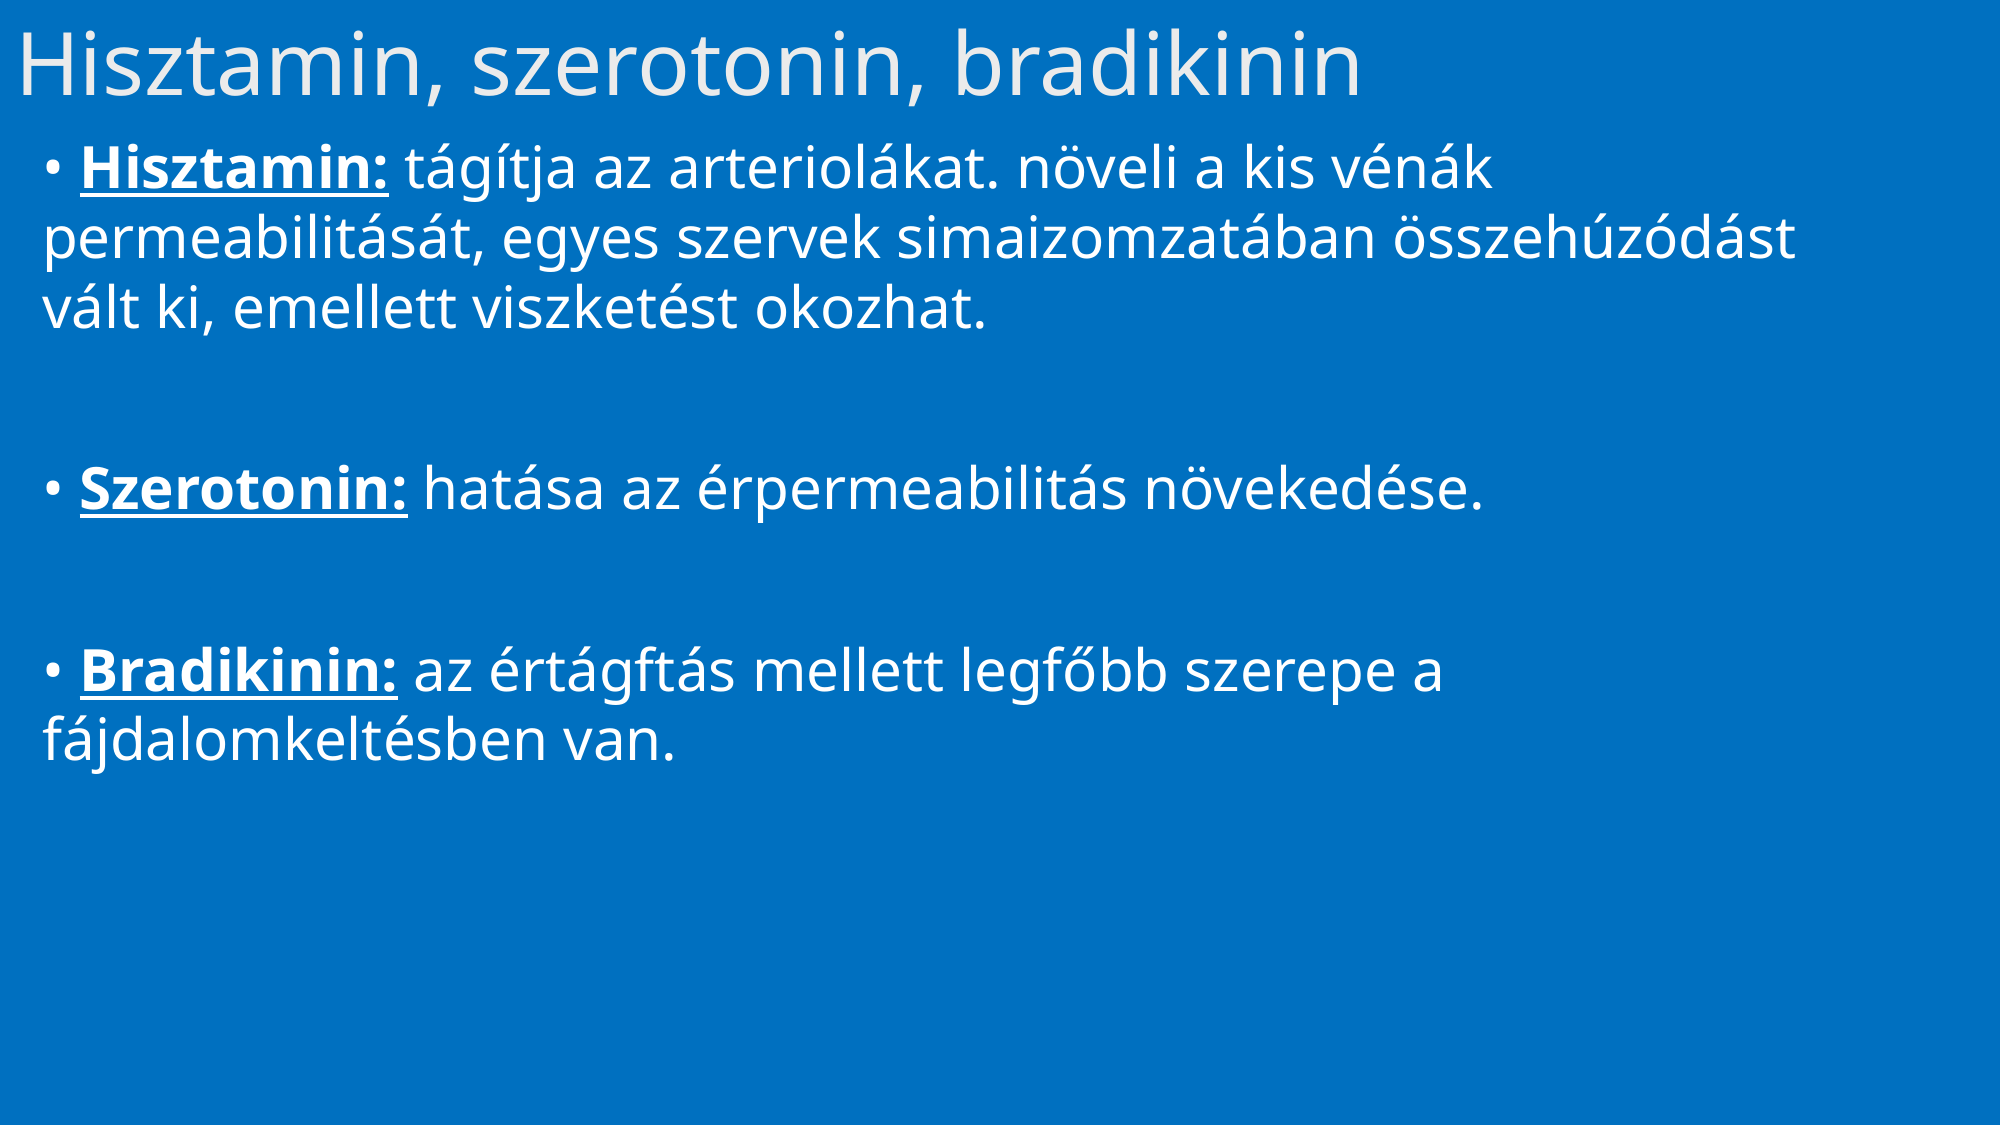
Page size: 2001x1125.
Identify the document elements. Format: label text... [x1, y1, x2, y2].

list • Hisztamin: tágítja az arteriolákat. növeli a kis vénák permeabilitását, egyes szervek simaizomzatában összehúzódást vált ki, emellett viszketést okozhat. • Szerotonin: hatása az érpermeabilitás növekedése. • Bradikinin: az értágftás mellett legfőbb szerepe a fájdalomkeltésben van. [27, 122, 1893, 1097]
title Hisztamin, szerotonin, bradikinin [0, 0, 1543, 230]
